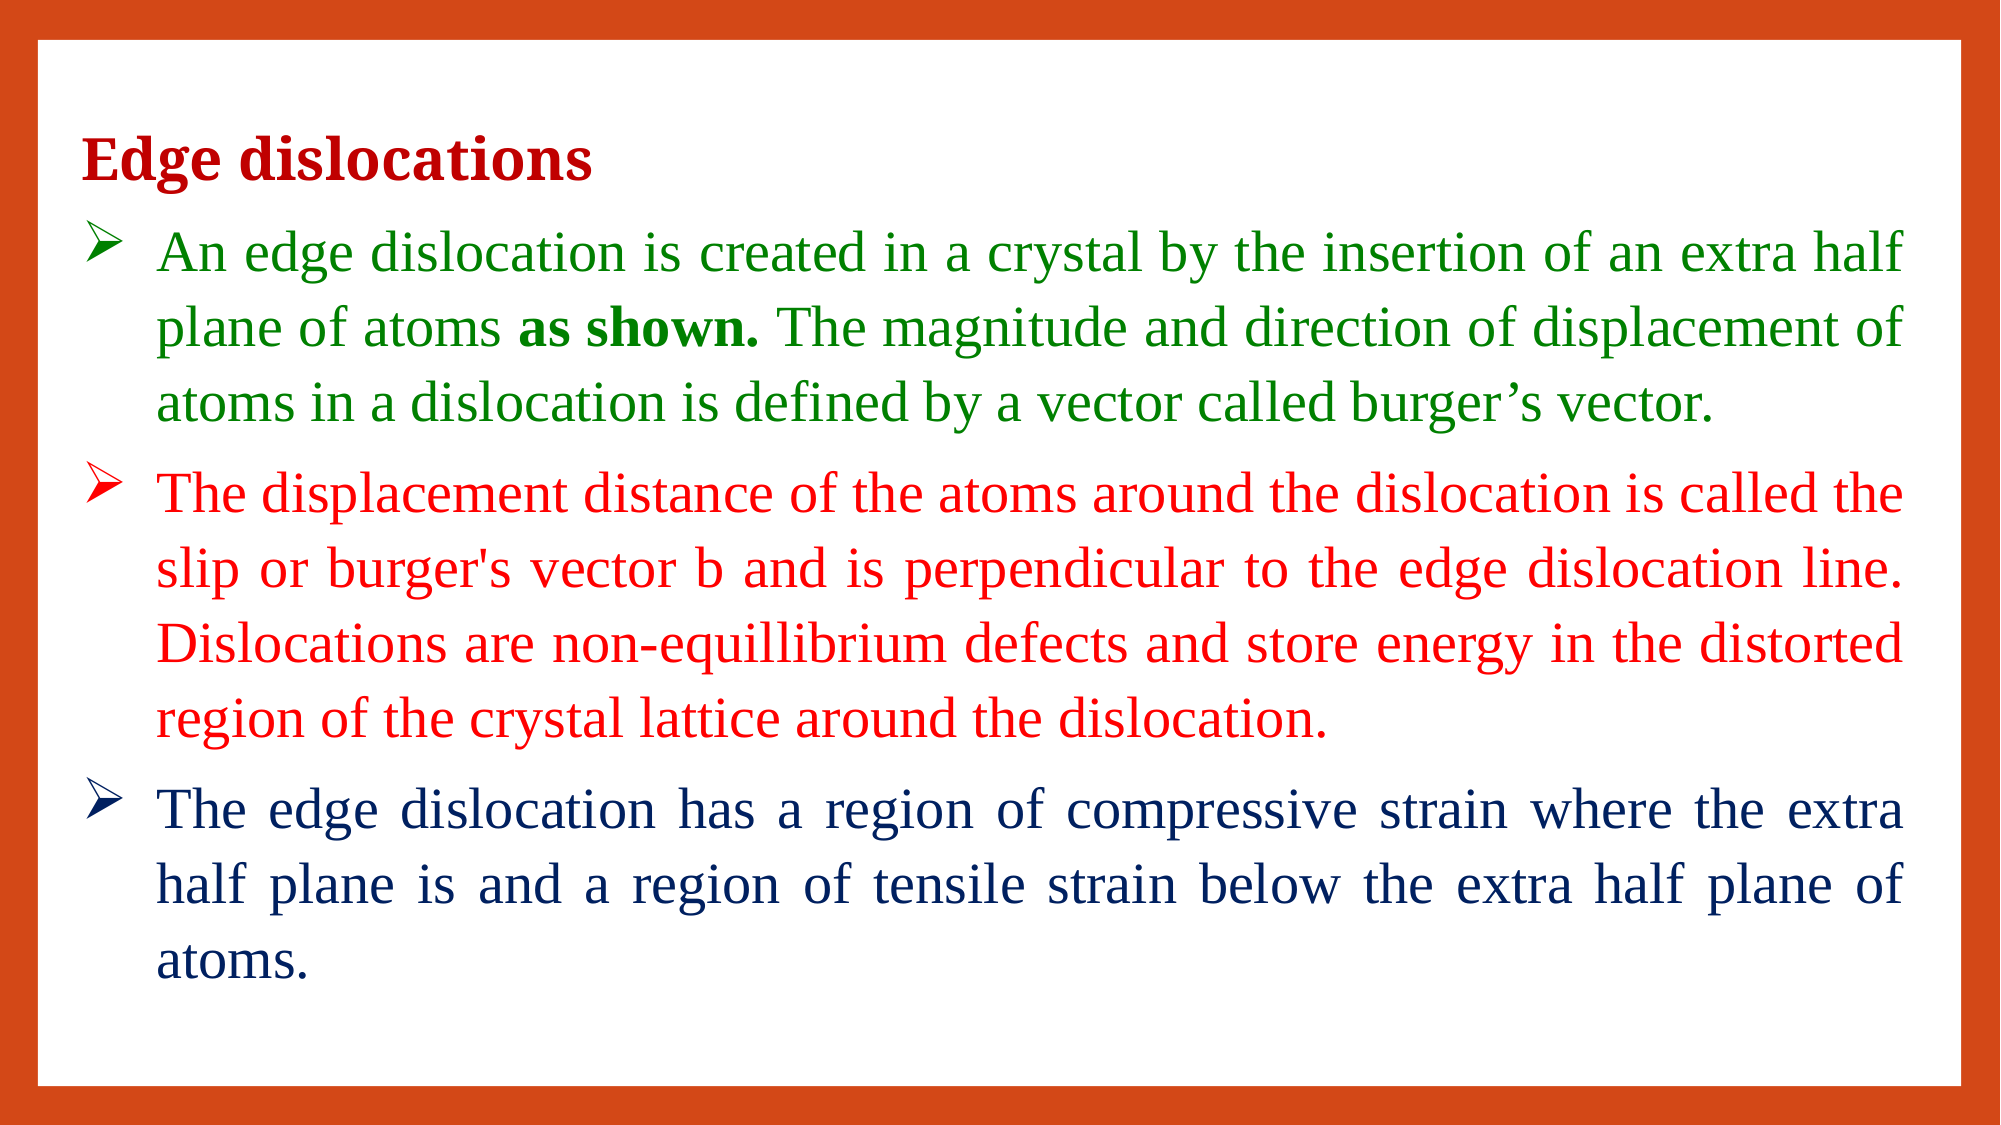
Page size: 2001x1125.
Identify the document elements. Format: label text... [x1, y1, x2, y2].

text_box Edge dislocations An edge dislocation is created in a crystal by the insertion of an extra half plane of atoms as shown. The magnitude and direction of displacement of atoms in a dislocation is defined by a vector called burger’s vector. The displacement distance of the atoms around the dislocation is called the slip or burger's vector b and is perpendicular to the edge dislocation line. Dislocations are non-equillibrium defects and store energy in the distorted region of the crystal lattice around the dislocation. The edge dislocation has a region of compressive strain where the extra half plane is and a region of tensile strain below the extra half plane of atoms. [66, 109, 1920, 1068]
